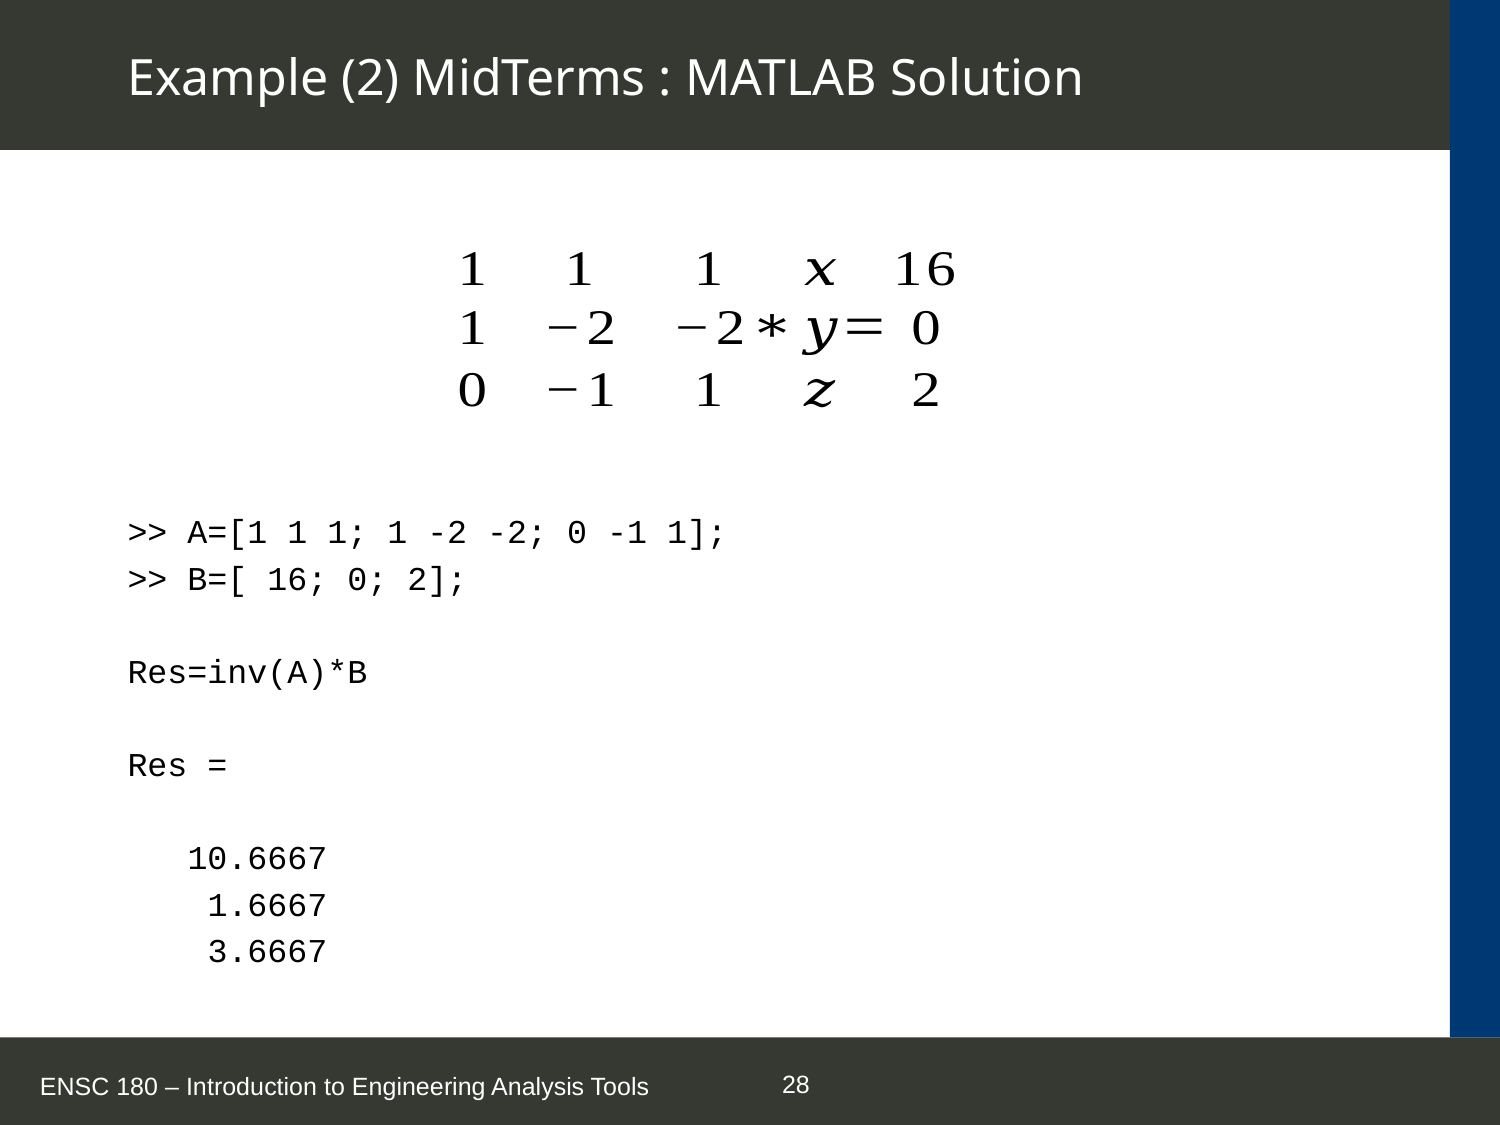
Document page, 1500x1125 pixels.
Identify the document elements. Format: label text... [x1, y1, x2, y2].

footer ENSC 180 – Introduction to Engineering Analysis Tools [24, 1062, 686, 1113]
list >> A=[1 1 1; 1 -2 -2; 0 -1 1]; >> B=[ 16; 0; 2]; Res=inv(A)*B Res = 10.6667 1.6667 3.6667 [112, 502, 1388, 1029]
title Example (2) MidTerms : MATLAB Solution [112, 37, 1450, 138]
